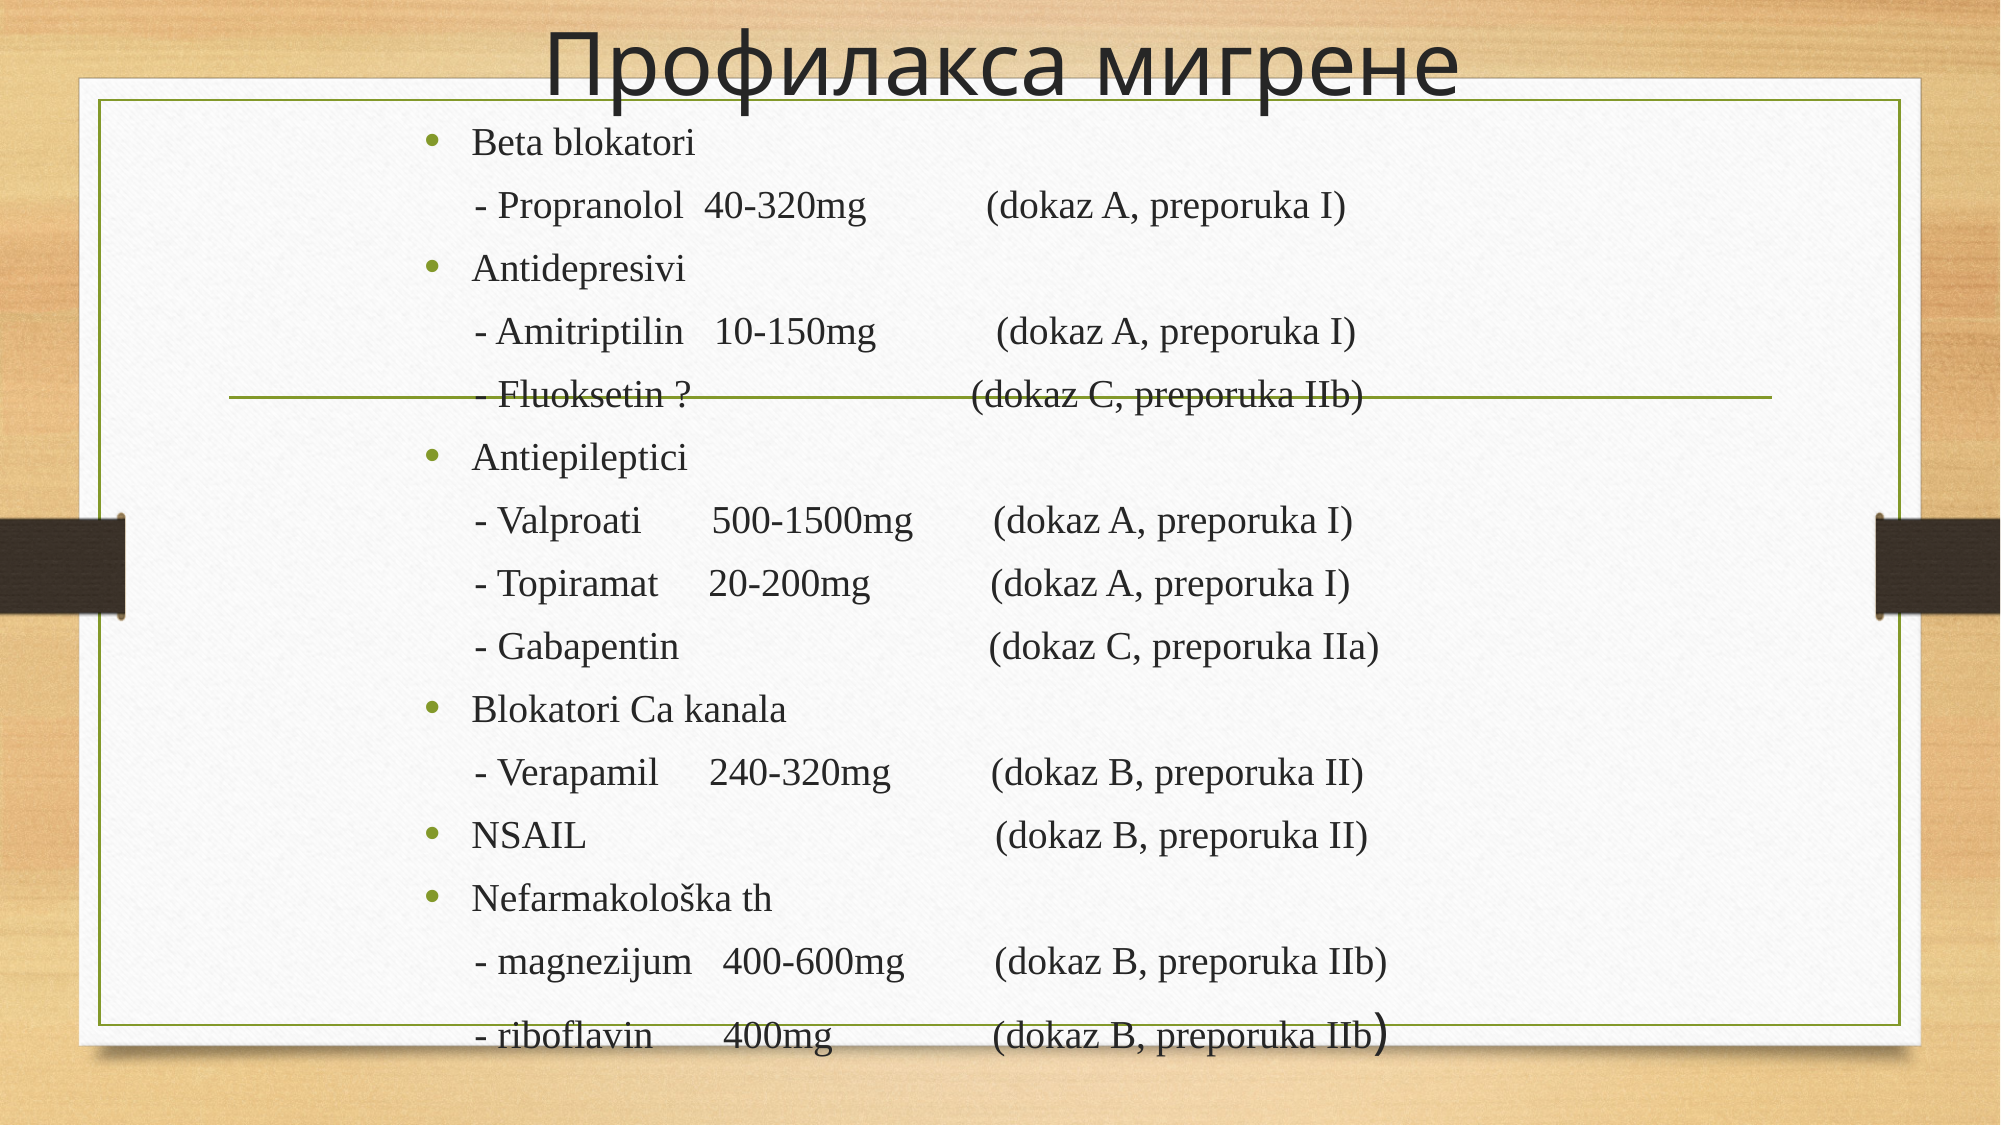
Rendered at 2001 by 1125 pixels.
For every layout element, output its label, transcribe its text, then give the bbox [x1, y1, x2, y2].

list Beta blokatori - Propranolol 40-320mg (dokaz A, preporuka I) Antidepresivi - Amitriptilin 10-150mg (dokaz A, preporuka I) - Fluoksetin ? (dokaz C, preporuka IIb) Antiepileptici - Valproati 500-1500mg (dokaz A, preporuka I) - Topiramat 20-200mg (dokaz A, preporuka I) - Gabapentin (dokaz C, preporuka IIa) Blokatori Ca kanala - Verapamil 240-320mg (dokaz B, preporuka II) NSAIL (dokaz B, preporuka II) Nefarmakološka th - magnezijum 400-600mg (dokaz B, preporuka IIb) - riboflavin 400mg (dokaz B, preporuka IIb) [409, 113, 1626, 1094]
title Профилакса мигрене [314, 0, 1691, 121]
picture [0, 0, 2001, 1125]
